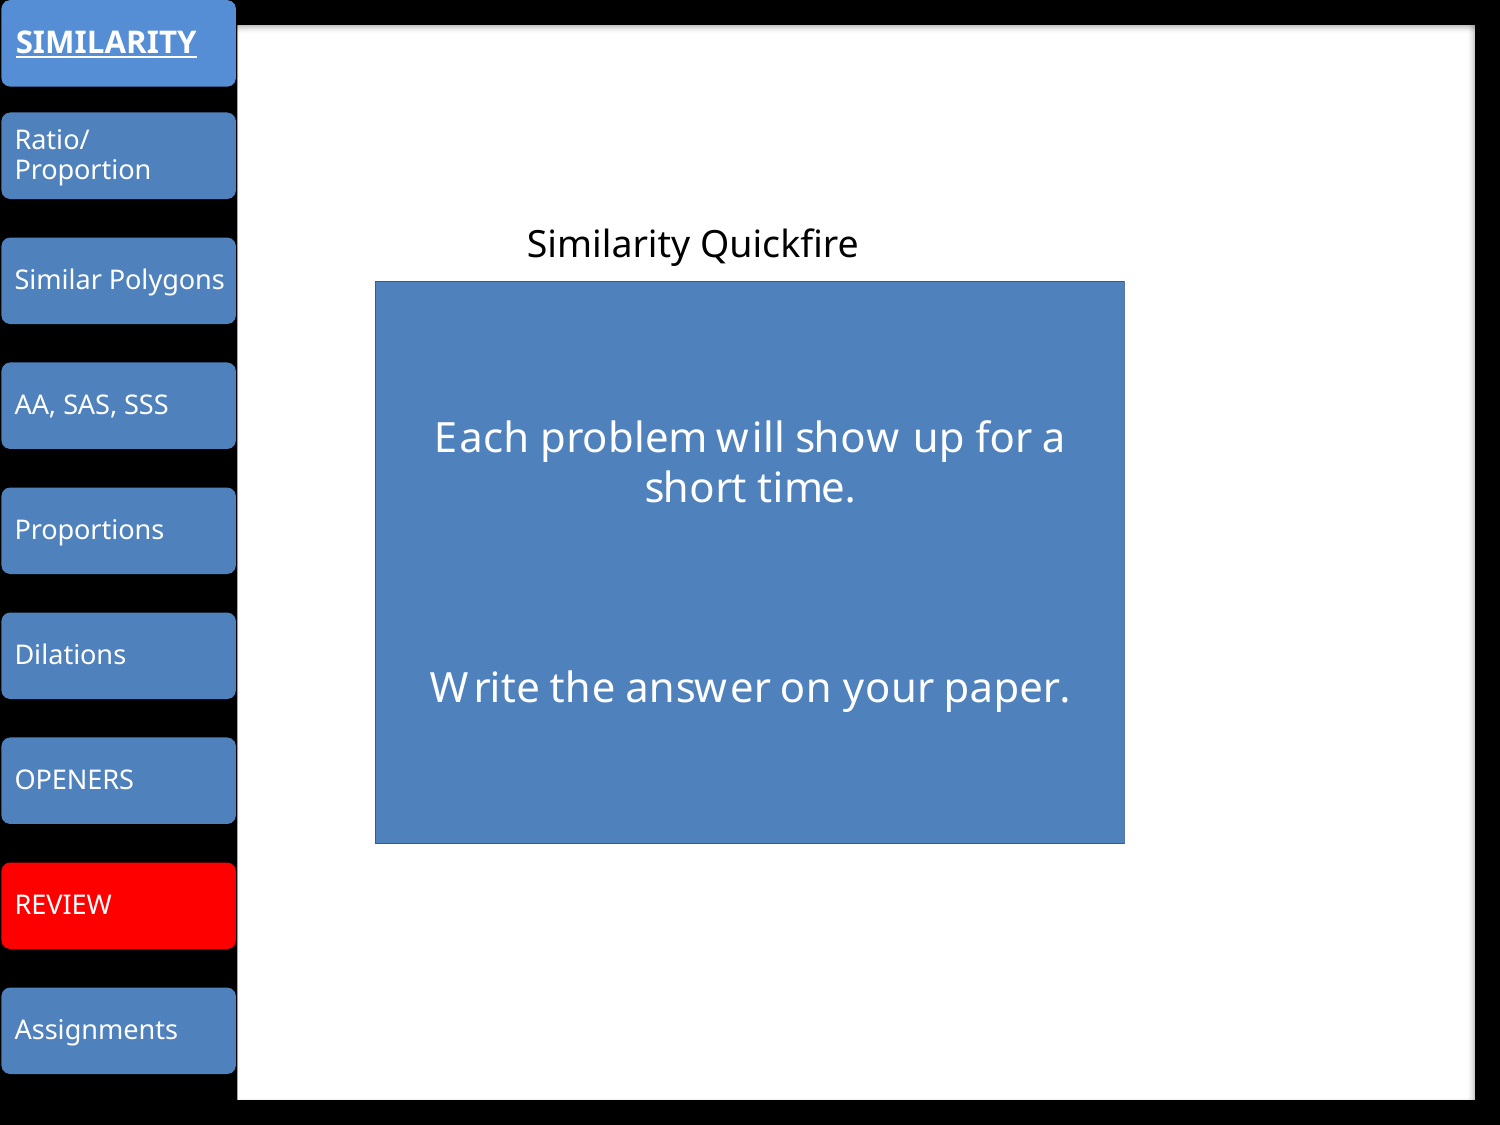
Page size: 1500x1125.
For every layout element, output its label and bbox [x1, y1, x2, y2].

text_box [374, 281, 1125, 844]
text_box [0, 0, 238, 1125]
text_box [238, 0, 1500, 1125]
